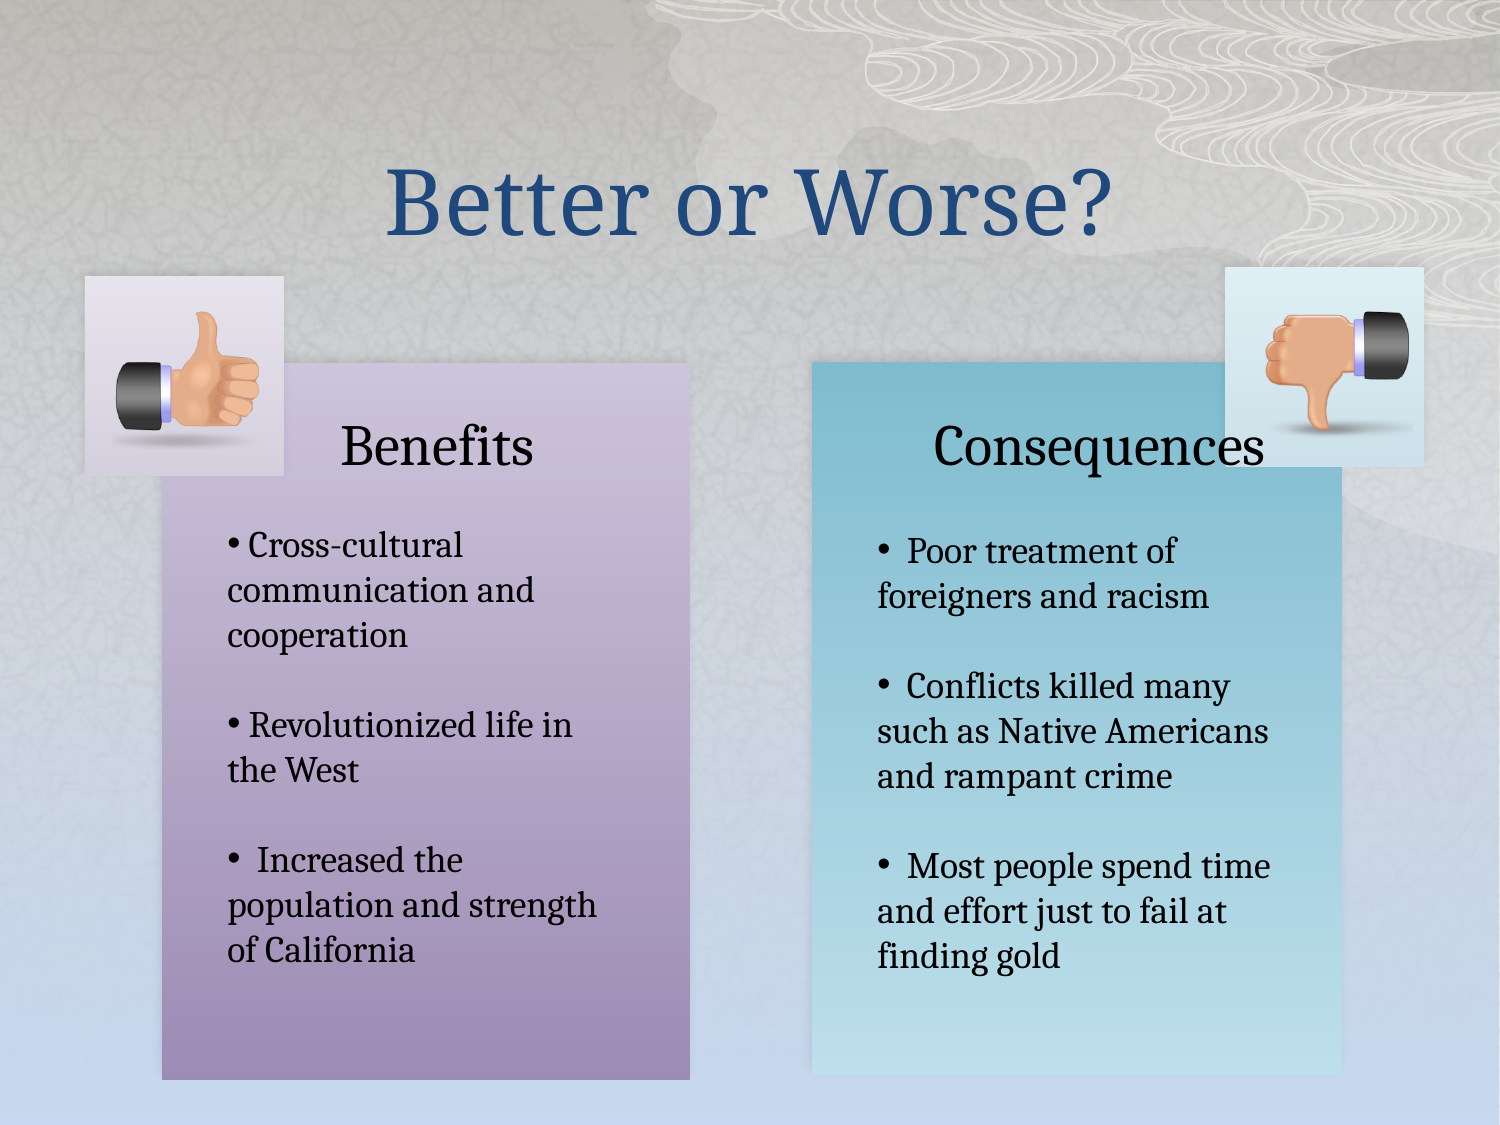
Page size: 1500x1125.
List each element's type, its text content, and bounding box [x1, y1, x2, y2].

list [74, 256, 1443, 1125]
title Better or Worse? [75, 105, 1425, 250]
picture [112, 299, 263, 450]
picture [1262, 287, 1413, 438]
